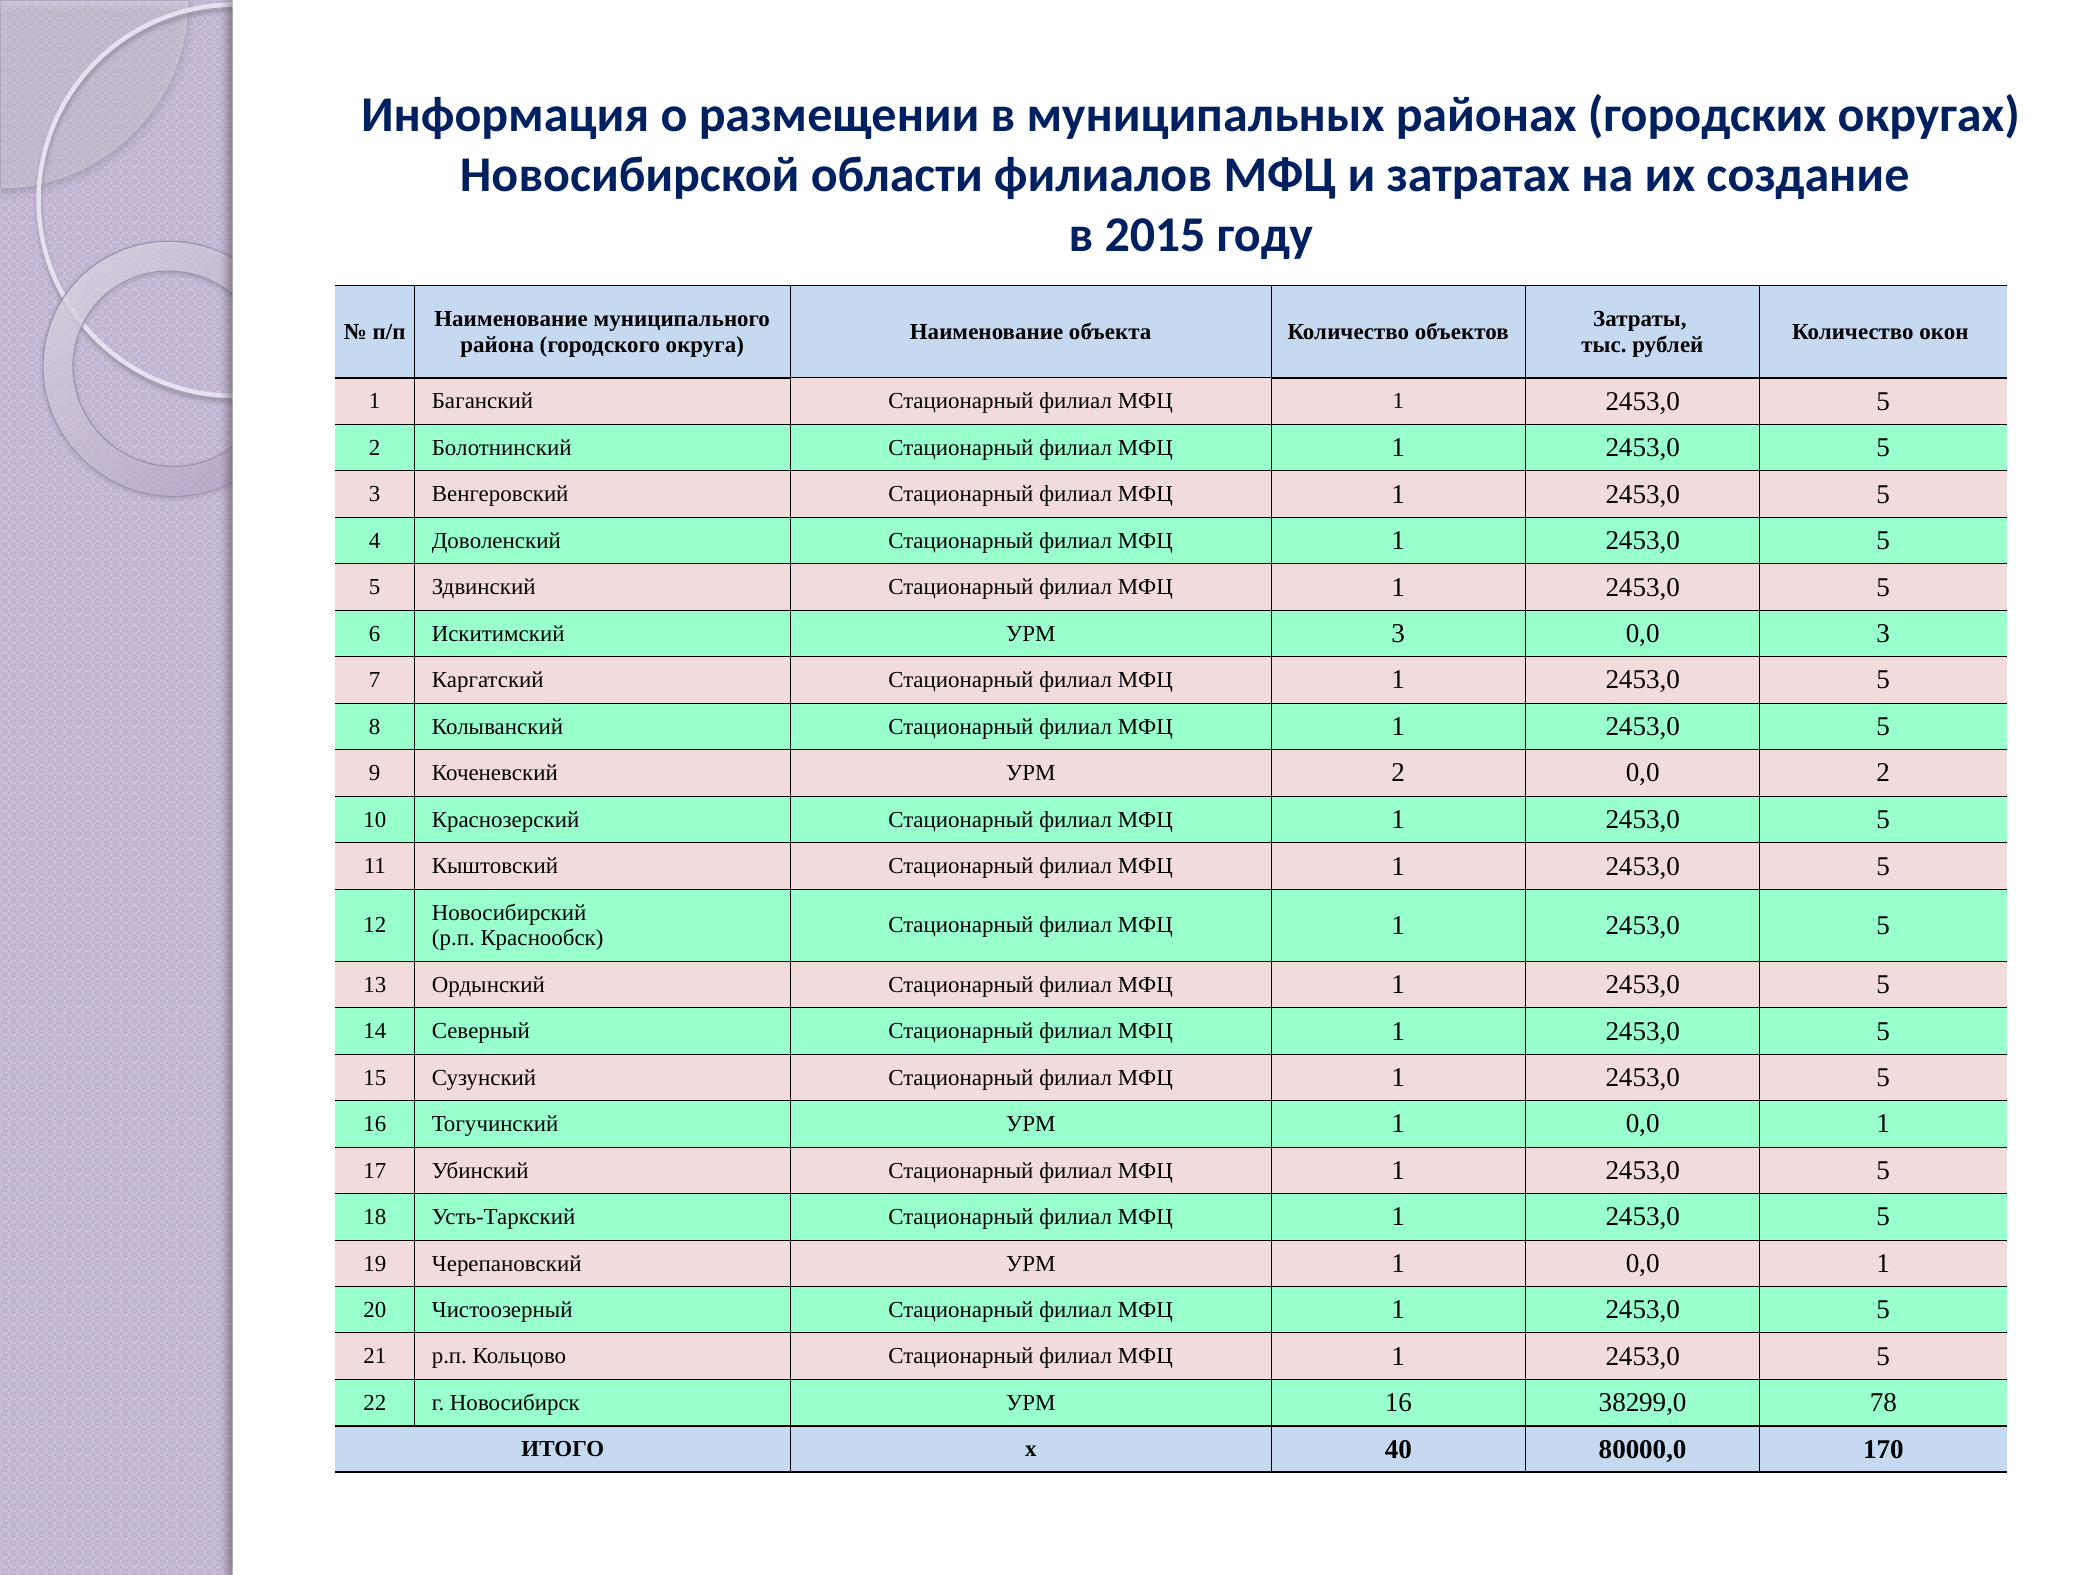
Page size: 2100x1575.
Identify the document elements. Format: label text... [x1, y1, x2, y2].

table_cell 5 [1760, 657, 2007, 703]
table_cell Черепановский [415, 1241, 790, 1286]
table_cell Стационарный филиал МФЦ [791, 890, 1271, 961]
table_cell 0,0 [1526, 1101, 1759, 1147]
table_cell 2453,0 [1526, 843, 1759, 889]
table_cell Краснозерский [415, 797, 790, 842]
table_cell Убинский [415, 1148, 790, 1193]
table_cell 19 [335, 1241, 414, 1286]
table_cell 170 [1760, 1427, 2007, 1471]
table_cell 2 [1272, 750, 1525, 796]
text_box [1485, 523, 1516, 567]
table_cell Колыванский [415, 704, 790, 749]
table_cell 2453,0 [1526, 471, 1759, 517]
table_cell 2453,0 [1526, 379, 1759, 424]
table_cell Стационарный филиал МФЦ [791, 797, 1271, 842]
table_header № п/п [335, 286, 414, 377]
table_cell 1 [1272, 379, 1525, 424]
table_cell УРМ [791, 611, 1271, 656]
table_cell 5 [1760, 518, 2007, 563]
table_cell 2453,0 [1526, 657, 1759, 703]
table_header Наименование муниципального района (городского округа) [415, 286, 790, 377]
table_cell Стационарный филиал МФЦ [791, 962, 1271, 1007]
table_cell 0,0 [1526, 1241, 1759, 1286]
table_cell УРМ [791, 1101, 1271, 1147]
table_cell Кыштовский [415, 843, 790, 889]
table_cell Здвинский [415, 564, 790, 610]
table_cell 1 [1272, 1241, 1525, 1286]
table_cell 1 [1272, 657, 1525, 703]
table_cell 1 [1272, 518, 1525, 563]
table_cell 2 [335, 425, 414, 470]
table_cell 1 [1760, 1241, 2007, 1286]
table_cell 2453,0 [1526, 1008, 1759, 1054]
table_cell 5 [1760, 797, 2007, 842]
table_cell Стационарный филиал МФЦ [791, 1194, 1271, 1240]
table_cell 5 [1760, 1055, 2007, 1100]
table_cell 38299,0 [1526, 1380, 1759, 1425]
table_cell 22 [335, 1380, 414, 1425]
table_cell 3 [1760, 611, 2007, 656]
table_cell 2453,0 [1526, 564, 1759, 610]
table_cell 1 [1272, 1287, 1525, 1332]
table_cell 9 [335, 750, 414, 796]
table_cell 5 [1760, 1148, 2007, 1193]
table_cell 0,0 [1526, 611, 1759, 656]
table_cell 4 [335, 518, 414, 563]
table_cell Новосибирский (р.п. Краснообск) [415, 890, 790, 961]
table_cell 2453,0 [1526, 704, 1759, 749]
table_cell 20 [335, 1287, 414, 1332]
table_cell 0,0 [1526, 750, 1759, 796]
table_cell 2453,0 [1526, 1055, 1759, 1100]
table_cell Коченевский [415, 750, 790, 796]
table_cell 5 [1760, 1333, 2007, 1379]
table_cell 2453,0 [1526, 425, 1759, 470]
table_cell 5 [1760, 471, 2007, 517]
table_cell 1 [1272, 797, 1525, 842]
table_cell 1 [1272, 704, 1525, 749]
table_cell 1 [1272, 1148, 1525, 1193]
table_cell Стационарный филиал МФЦ [791, 1287, 1271, 1332]
table_cell 5 [1760, 379, 2007, 424]
title Информация о размещении в муниципальных районах (городских округах) Новосибирской области филиалов МФЦ и затратах на их создание в 2015 году [329, 63, 2052, 280]
table_cell 6 [335, 611, 414, 656]
table_cell 2453,0 [1526, 1194, 1759, 1240]
table_cell Стационарный филиал МФЦ [791, 704, 1271, 749]
table_cell 21 [335, 1333, 414, 1379]
table_cell 5 [335, 564, 414, 610]
table_cell 1 [335, 379, 414, 424]
table_cell 5 [1760, 704, 2007, 749]
table_cell р.п. Кольцово [415, 1333, 790, 1379]
table_cell 5 [1760, 1287, 2007, 1332]
table_cell Тогучинский [415, 1101, 790, 1147]
table_cell 1 [1272, 1008, 1525, 1054]
table_cell 2453,0 [1526, 890, 1759, 961]
table_cell 8 [335, 704, 414, 749]
table_cell 1 [1272, 1194, 1525, 1240]
table_cell Доволенский [415, 518, 790, 563]
table_cell Стационарный филиал МФЦ [791, 378, 1271, 424]
table_cell 5 [1760, 564, 2007, 610]
table_cell 10 [335, 797, 414, 842]
table_cell Стационарный филиал МФЦ [791, 657, 1271, 703]
table_header Затраты, тыс. рублей [1526, 286, 1759, 377]
table_cell 78 [1760, 1380, 2007, 1425]
table_cell 11 [335, 843, 414, 889]
table_cell 2453,0 [1526, 1333, 1759, 1379]
table_cell 5 [1760, 890, 2007, 961]
table_cell УРМ [791, 1241, 1271, 1286]
table_cell г. Новосибирск [415, 1380, 790, 1425]
table_header Количество объектов [1272, 286, 1525, 377]
table_cell Каргатский [415, 657, 790, 703]
table_cell 7 [335, 657, 414, 703]
table_cell 1 [1272, 1101, 1525, 1147]
table_cell 12 [335, 890, 414, 961]
table_header Количество окон [1760, 286, 2007, 377]
table_cell 1 [1272, 890, 1525, 961]
table_header Наименование объекта [791, 286, 1271, 377]
table_cell Стационарный филиал МФЦ [791, 1333, 1271, 1379]
table_cell 1 [1272, 564, 1525, 610]
table_cell 2453,0 [1526, 797, 1759, 842]
table_cell Стационарный филиал МФЦ [791, 518, 1271, 563]
table_cell 5 [1760, 425, 2007, 470]
table_cell 16 [1272, 1380, 1525, 1425]
table_cell 5 [1760, 1008, 2007, 1054]
table_cell Стационарный филиал МФЦ [791, 843, 1271, 889]
table_cell Чистоозерный [415, 1287, 790, 1332]
table_cell Искитимский [415, 611, 790, 656]
table_cell 1 [1272, 843, 1525, 889]
table_cell 1 [1272, 425, 1525, 470]
table_cell 3 [335, 471, 414, 517]
table_cell Баганский [415, 379, 790, 424]
table_cell 1 [1272, 1333, 1525, 1379]
table_cell 1 [1272, 962, 1525, 1007]
table_cell Северный [415, 1008, 790, 1054]
table_cell Ордынский [415, 962, 790, 1007]
table_cell Усть-Таркский [415, 1194, 790, 1240]
table_cell 2453,0 [1526, 962, 1759, 1007]
table_cell Стационарный филиал МФЦ [791, 564, 1271, 610]
table_cell 1 [1272, 471, 1525, 517]
table_cell 15 [335, 1055, 414, 1100]
table_cell Стационарный филиал МФЦ [791, 1008, 1271, 1054]
table_cell Венгеровский [415, 471, 790, 517]
table_cell 16 [335, 1101, 414, 1147]
table_cell Болотнинский [415, 425, 790, 470]
table_cell 2453,0 [1526, 1148, 1759, 1193]
table_cell УРМ [791, 750, 1271, 796]
table_cell 14 [335, 1008, 414, 1054]
table_cell 18 [335, 1194, 414, 1240]
table_cell Стационарный филиал МФЦ [791, 1148, 1271, 1193]
table_cell х [791, 1427, 1271, 1471]
table_cell 40 [1272, 1427, 1525, 1471]
table_cell 5 [1760, 1194, 2007, 1240]
table_cell 5 [1760, 843, 2007, 889]
table_cell Стационарный филиал МФЦ [791, 425, 1271, 470]
table_cell ИТОГО [335, 1427, 790, 1471]
table_cell 5 [1760, 962, 2007, 1007]
table_cell Стационарный филиал МФЦ [791, 471, 1271, 517]
table_cell 13 [335, 962, 414, 1007]
table_cell 2453,0 [1526, 518, 1759, 563]
table_cell Стационарный филиал МФЦ [791, 1055, 1271, 1100]
table_cell Сузунский [415, 1055, 790, 1100]
table_cell 3 [1272, 611, 1525, 656]
table_cell 1 [1272, 1055, 1525, 1100]
table_cell 2453,0 [1526, 1287, 1759, 1332]
table_cell 17 [335, 1148, 414, 1193]
table_cell 1 [1760, 1101, 2007, 1147]
table_cell 2 [1760, 750, 2007, 796]
table_cell 80000,0 [1526, 1427, 1759, 1471]
table_cell УРМ [791, 1380, 1271, 1425]
